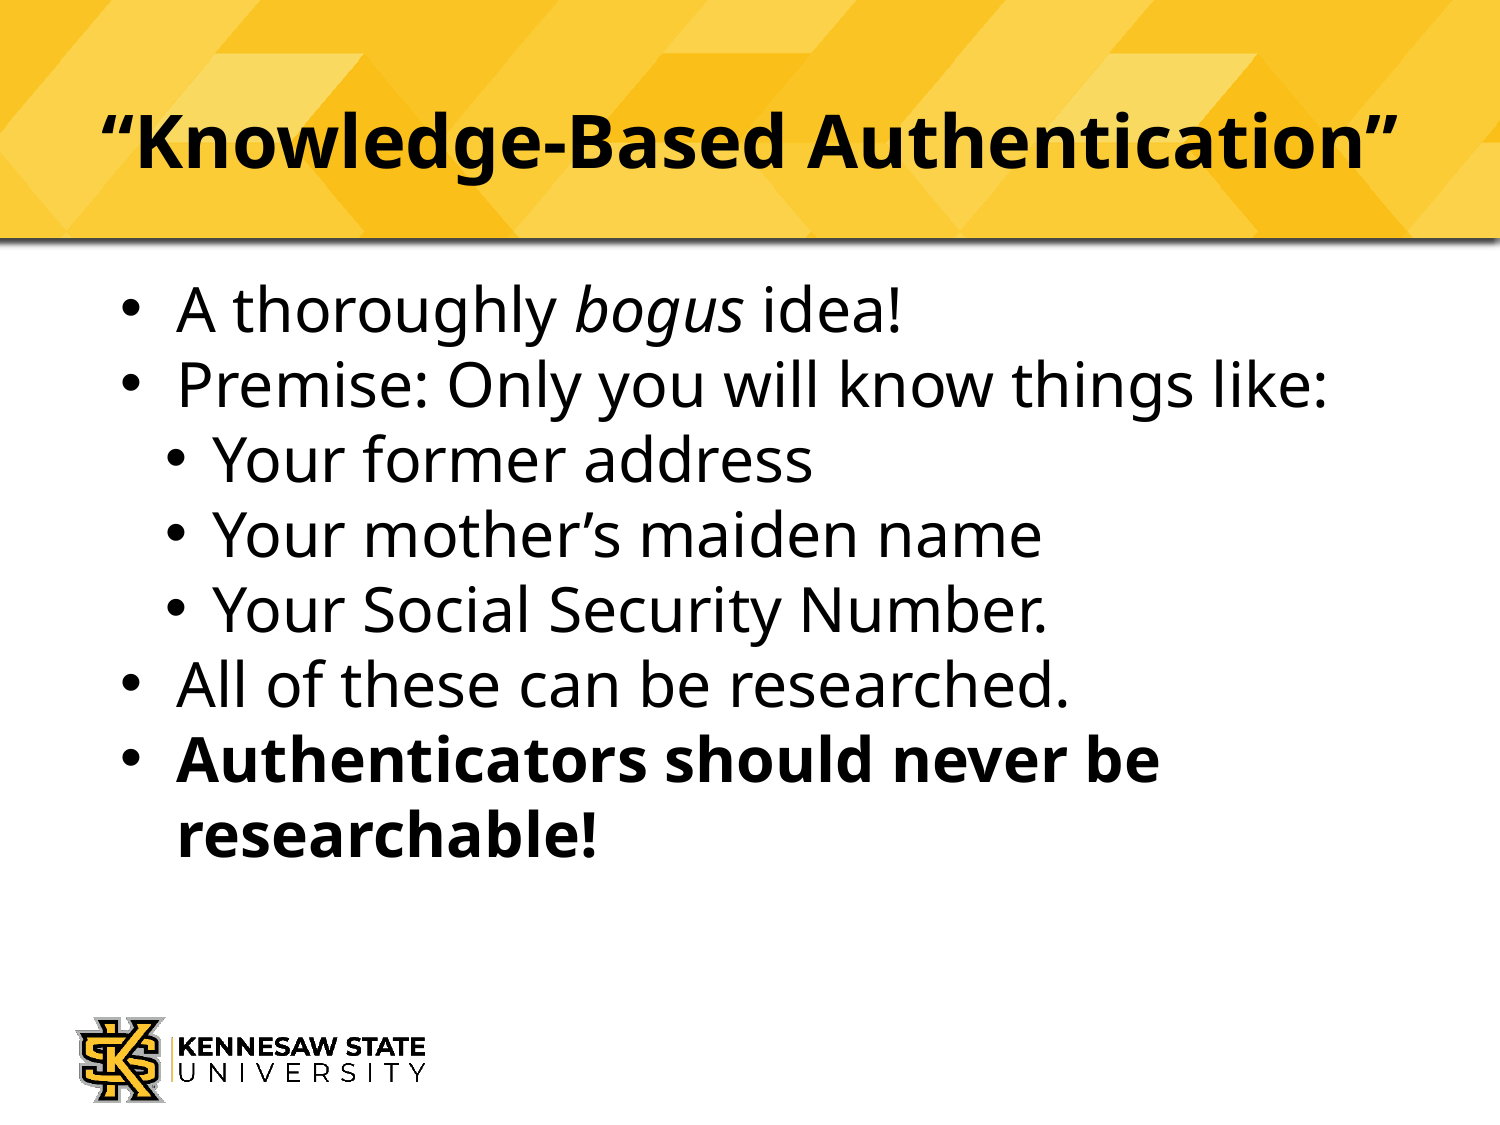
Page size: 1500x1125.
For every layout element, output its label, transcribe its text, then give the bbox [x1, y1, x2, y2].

picture [0, 0, 1500, 251]
picture [75, 1017, 425, 1103]
title “Knowledge-Based Authentication” [75, 45, 1425, 233]
list A thoroughly bogus idea! Premise: Only you will know things like: Your former address Your mother’s maiden name Your Social Security Number. All of these can be researched. Authenticators should never be researchable! [105, 262, 1425, 1005]
